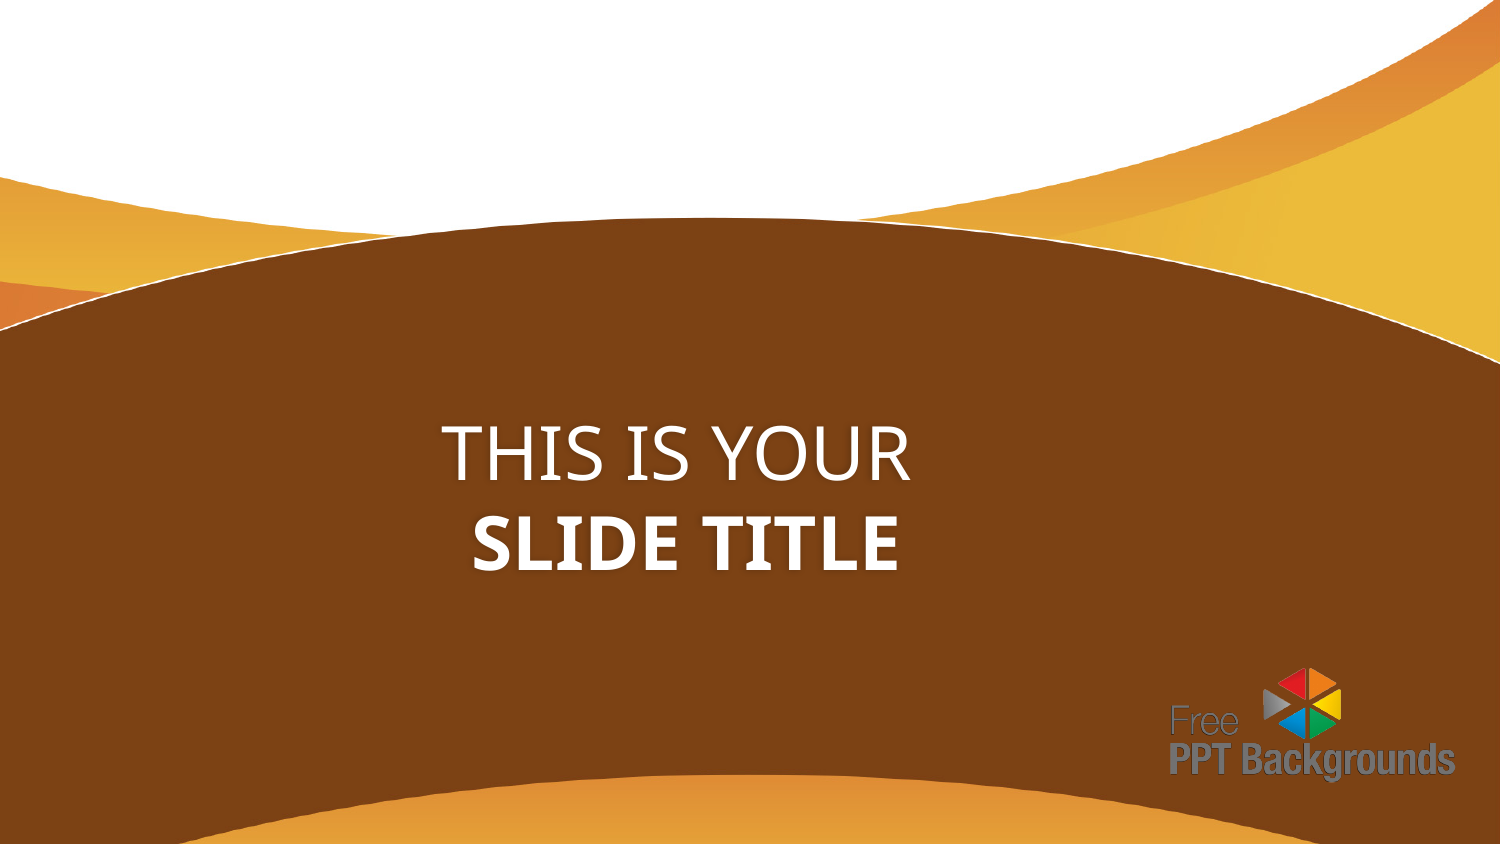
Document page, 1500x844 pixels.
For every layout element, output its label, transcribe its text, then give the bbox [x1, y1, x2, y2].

title THIS IS YOUR SLIDE TITLE [416, 327, 957, 664]
picture [0, 0, 1500, 844]
